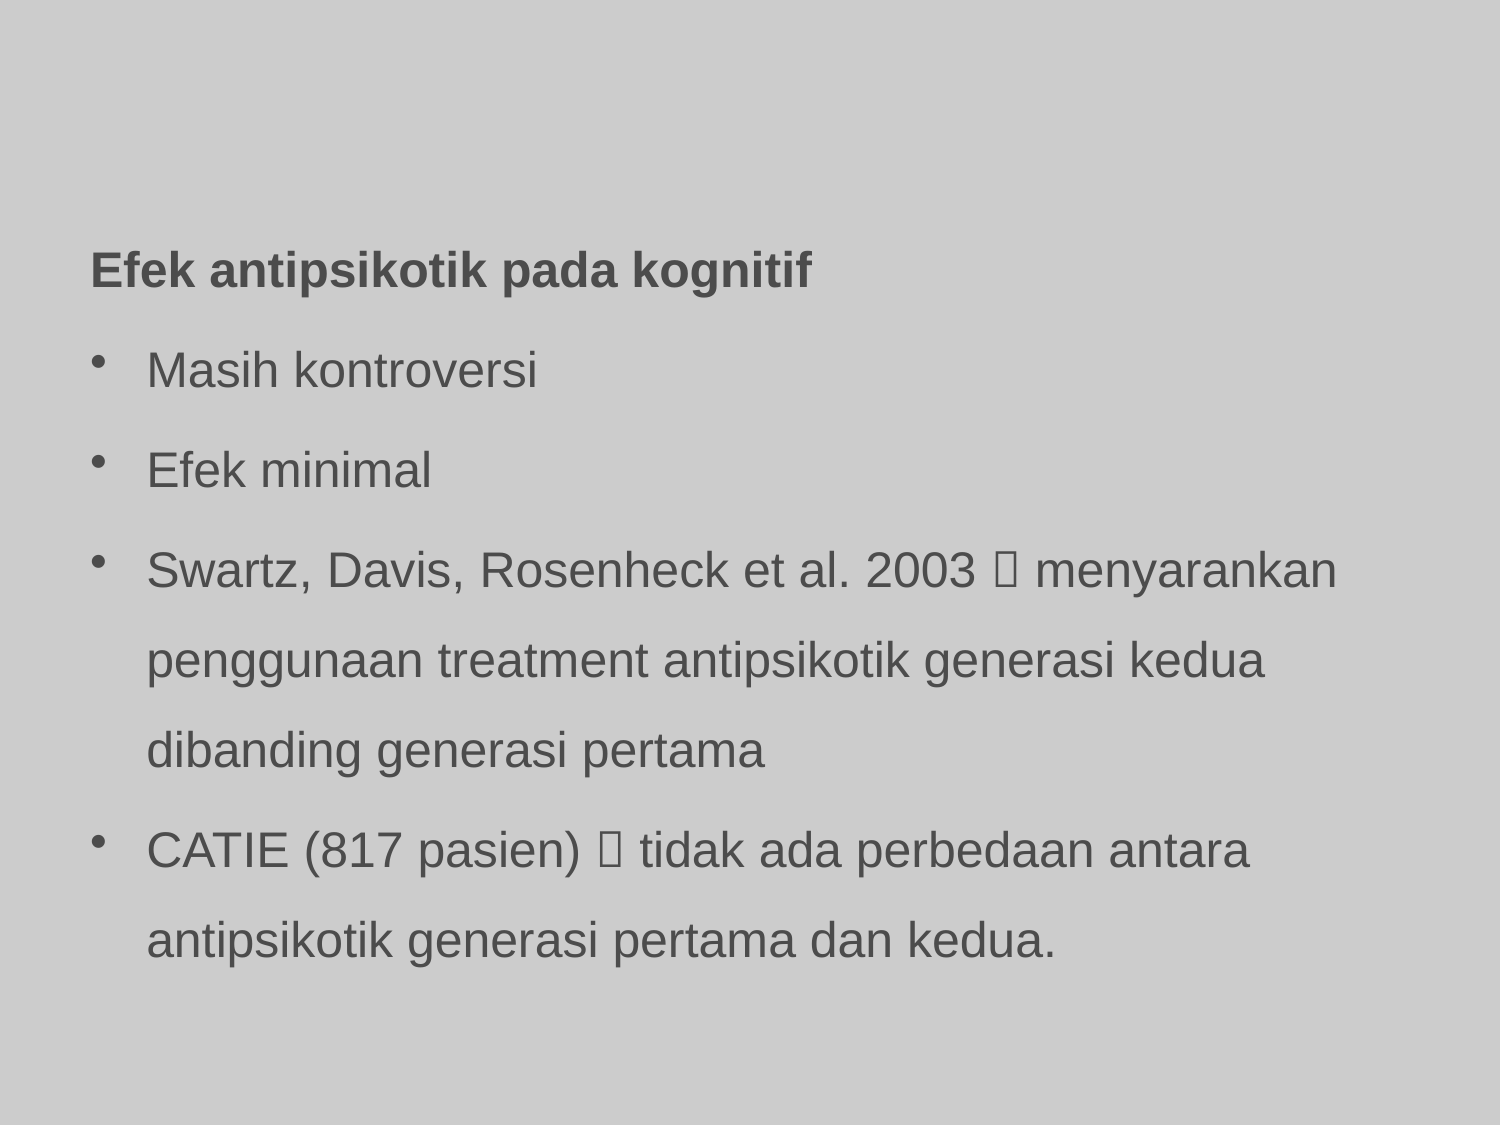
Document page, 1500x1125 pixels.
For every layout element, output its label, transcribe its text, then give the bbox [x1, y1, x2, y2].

list Efek antipsikotik pada kognitif [74, 199, 1426, 299]
list Masih kontroversi Efek minimal Swartz, Davis, Rosenheck et al. 2003  menyarankan penggunaan treatment antipsikotik generasi kedua dibanding generasi pertama CATIE (817 pasien)  tidak ada perbedaan antara antipsikotik generasi pertama dan kedua. [74, 299, 1426, 949]
